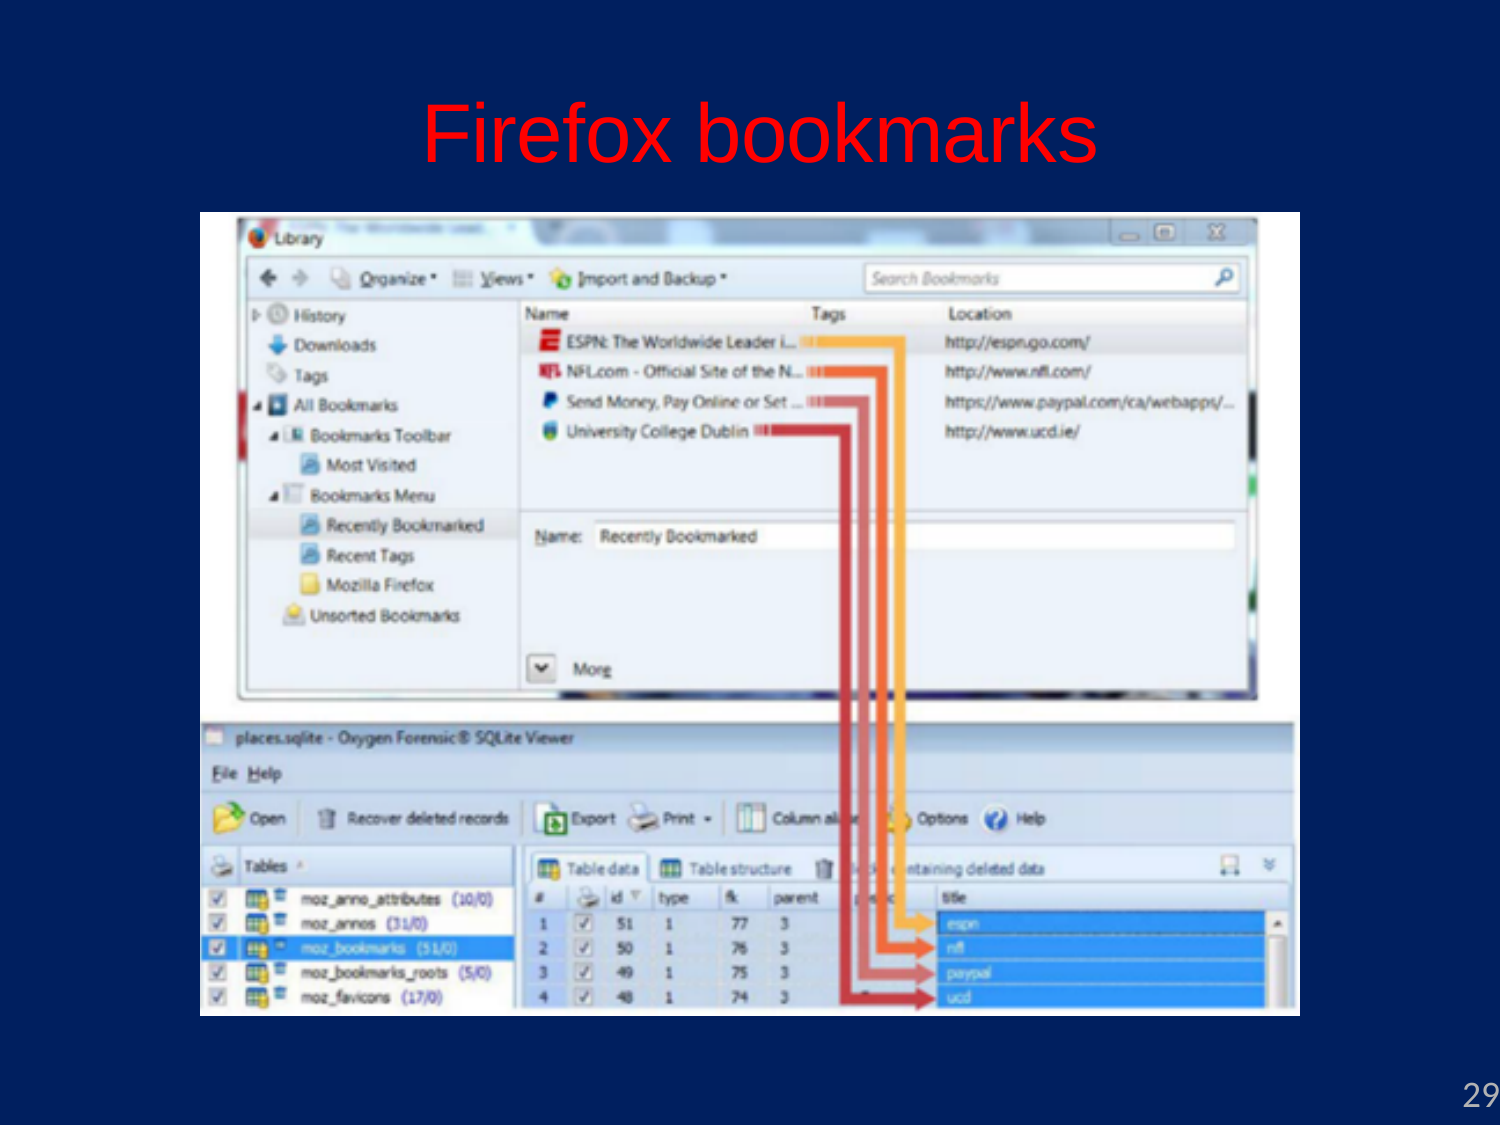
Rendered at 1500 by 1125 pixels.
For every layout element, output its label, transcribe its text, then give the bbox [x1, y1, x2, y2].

slide_number 29 [1437, 1069, 1500, 1125]
picture [199, 212, 1301, 1017]
title Firefox bookmarks [44, 53, 1456, 267]
